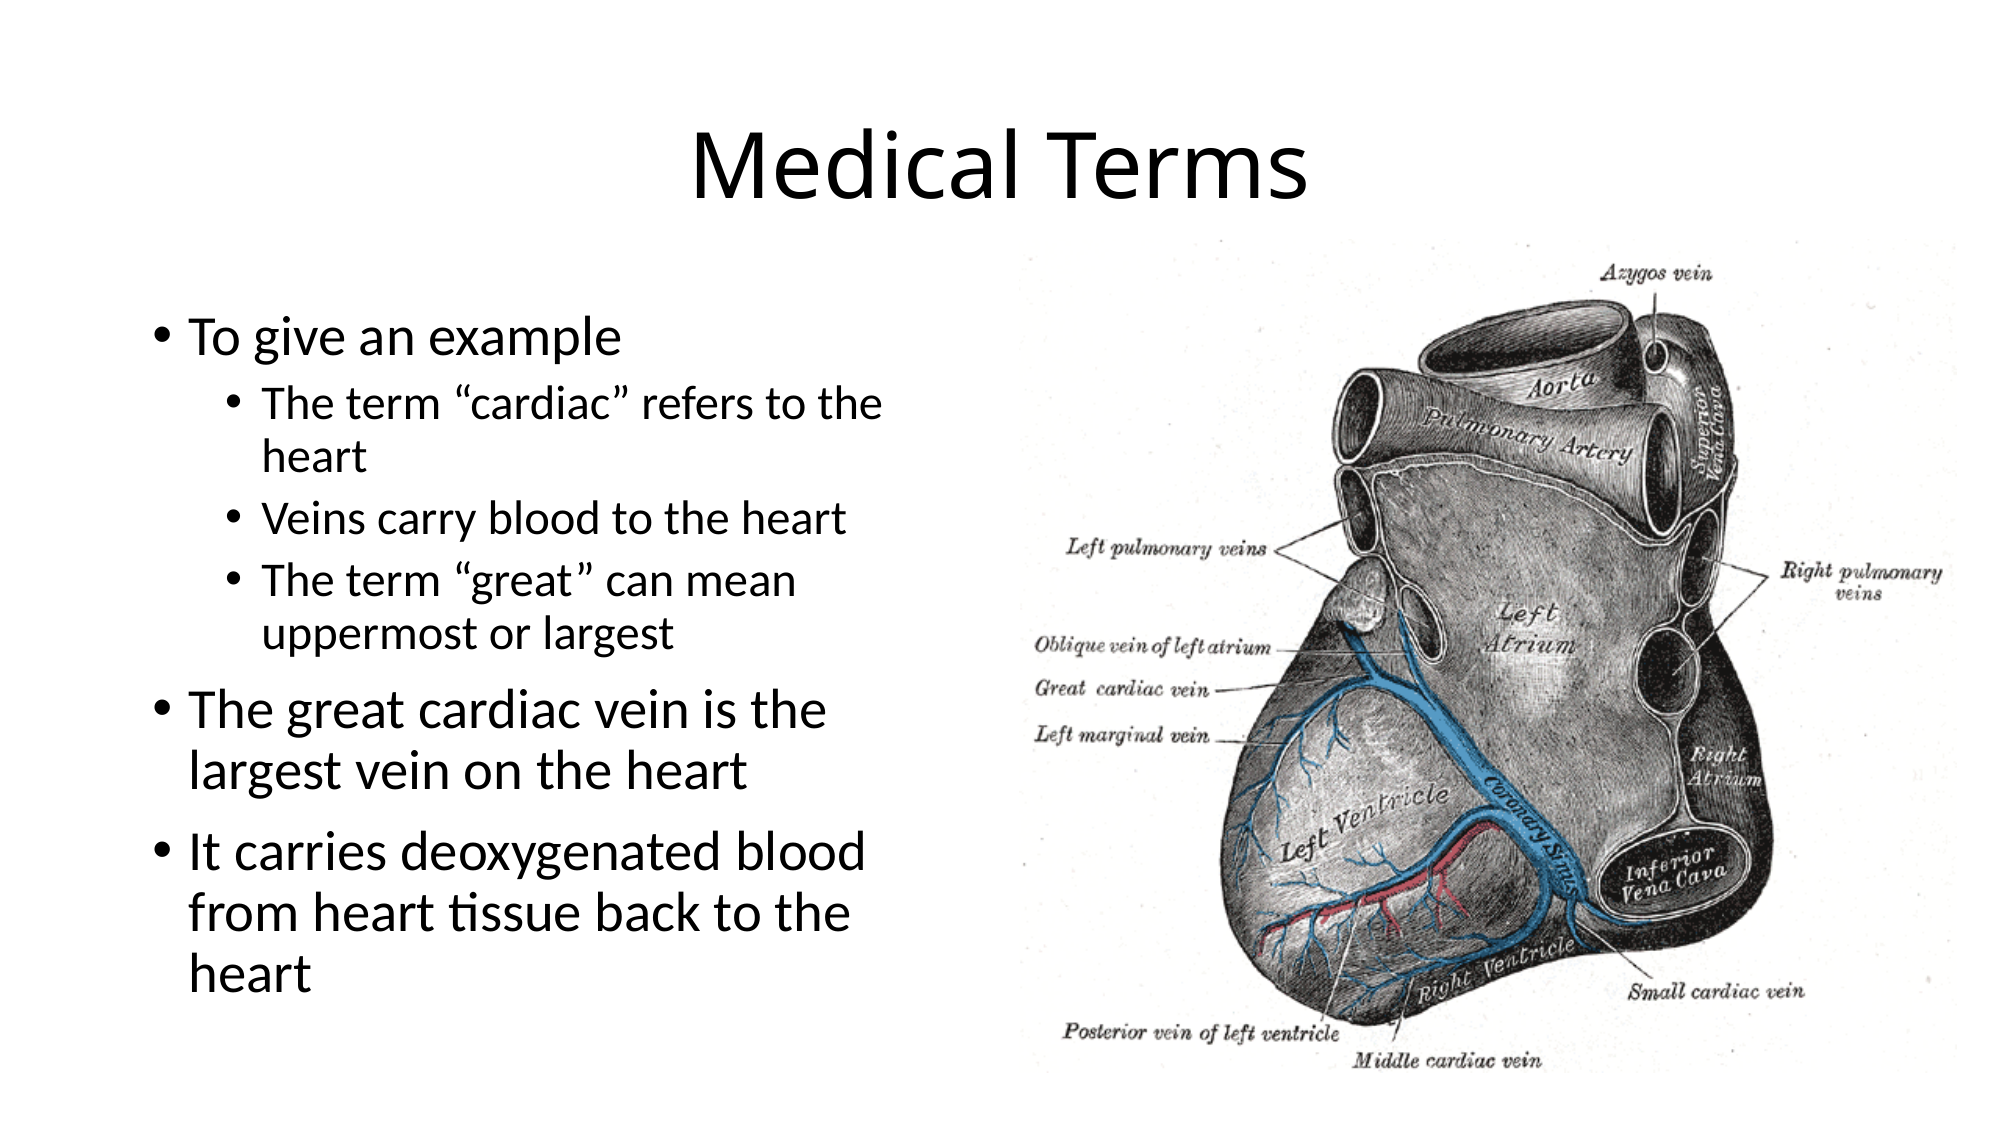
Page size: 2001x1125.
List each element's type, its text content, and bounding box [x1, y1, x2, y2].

picture [1019, 239, 1958, 1073]
list To give an example The term “cardiac” refers to the heart Veins carry blood to the heart The term “great” can mean uppermost or largest The great cardiac vein is the largest vein on the heart It carries deoxygenated blood from heart tissue back to the heart [137, 299, 988, 1014]
title Medical Terms [137, 59, 1863, 278]
